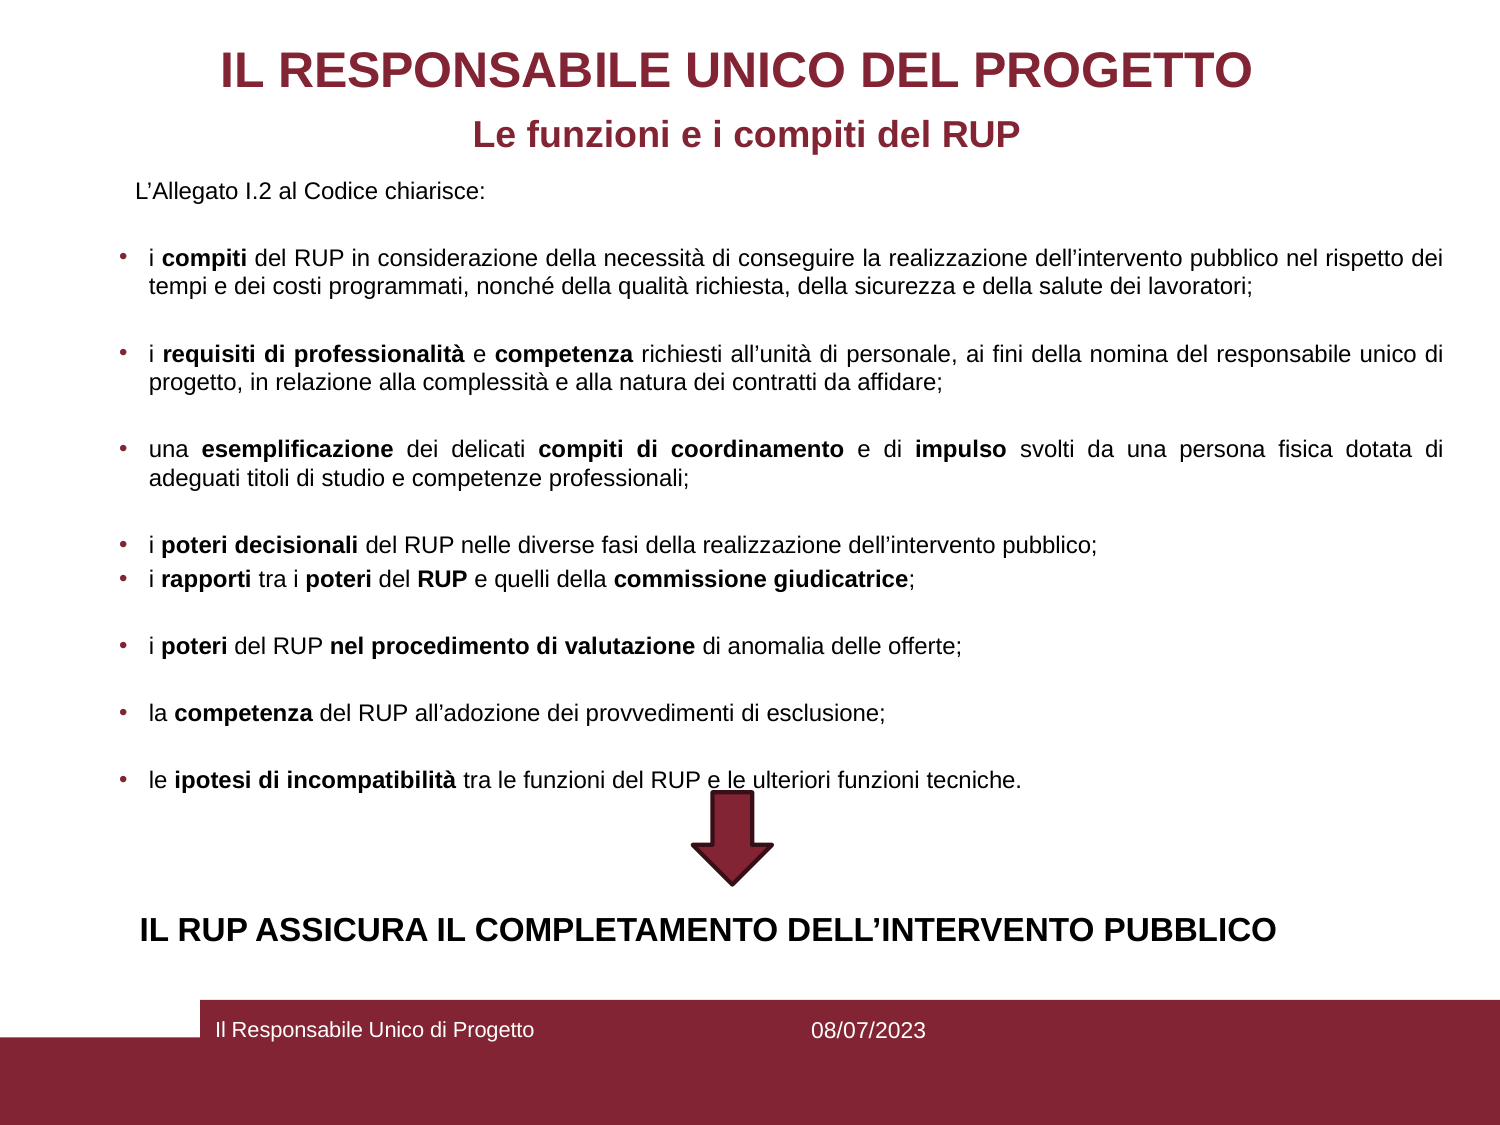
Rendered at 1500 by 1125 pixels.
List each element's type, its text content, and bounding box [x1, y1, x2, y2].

text_box [690, 790, 775, 887]
text_box IL RESPONSABILE UNICO DEL PROGETTO Le funzioni e i compiti del RUP [205, 29, 1448, 162]
footer Il Responsabile Unico di Progetto [200, 1008, 733, 1084]
text_box IL RUP ASSICURA IL COMPLETAMENTO DELL’INTERVENTO PUBBLICO [124, 900, 1340, 956]
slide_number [733, 1008, 1025, 1084]
list L’Allegato I.2 al Codice chiarisce: i compiti del RUP in considerazione della necessità di conseguire la realizzazione dell’intervento pubblico nel rispetto dei tempi e dei costi programmati, nonché della qualità richiesta, della sicurezza e della salute dei lavoratori; i requisiti di professionalità e competenza richiesti all’unità di personale, ai fini della nomina del responsabile unico di progetto, in relazione alla complessità e alla natura dei contratti da affidare; una esemplificazione dei delicati compiti di coordinamento e di impulso svolti da una persona fisica dotata di adeguati titoli di studio e competenze professionali; i poteri decisionali del RUP nelle diverse fasi della realizzazione dell’intervento pubblico; i rapporti tra i poteri del RUP e quelli della commissione giudicatrice; i poteri del RUP nel procedimento di valutazione di anomalia delle offerte; la competenza del RUP all’adozione dei provvedimenti di esclusione; le ipotesi di incompatibilità tra le funzioni del RUP e le ulteriori funzioni tecniche. [45, 167, 1459, 808]
